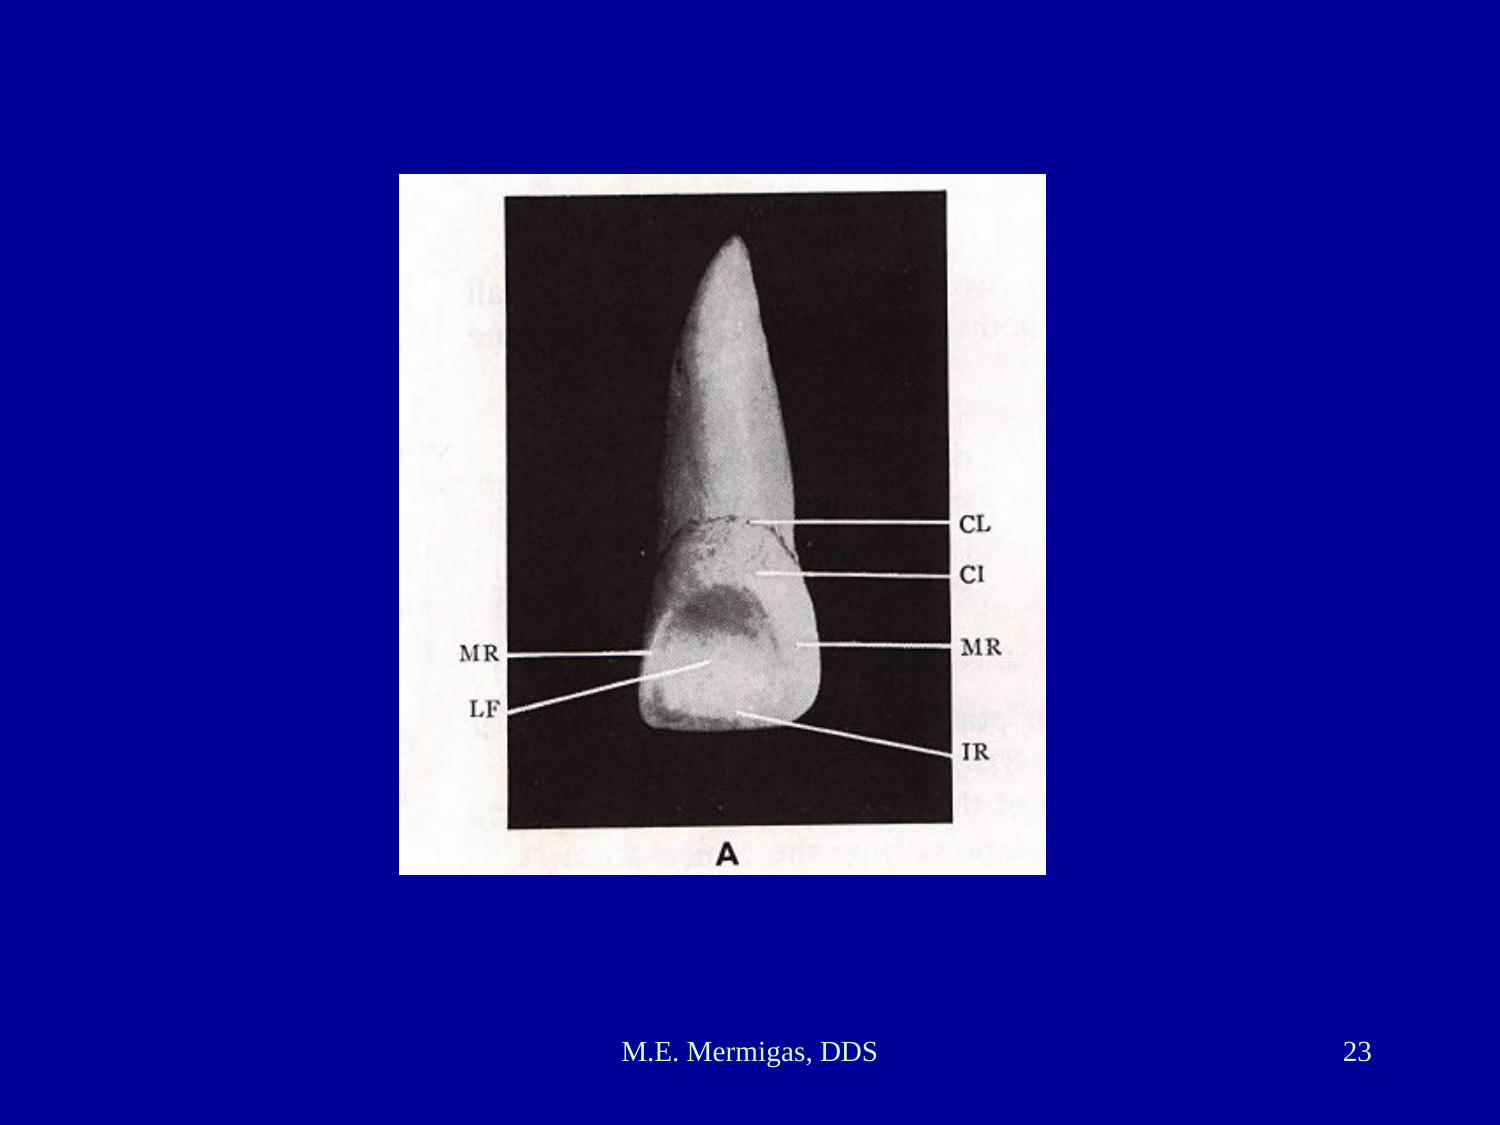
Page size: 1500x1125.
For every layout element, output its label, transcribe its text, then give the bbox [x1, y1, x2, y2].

picture [399, 174, 1046, 876]
footer M.E. Mermigas, DDS [512, 1024, 988, 1101]
slide_number 23 [1074, 1024, 1388, 1101]
